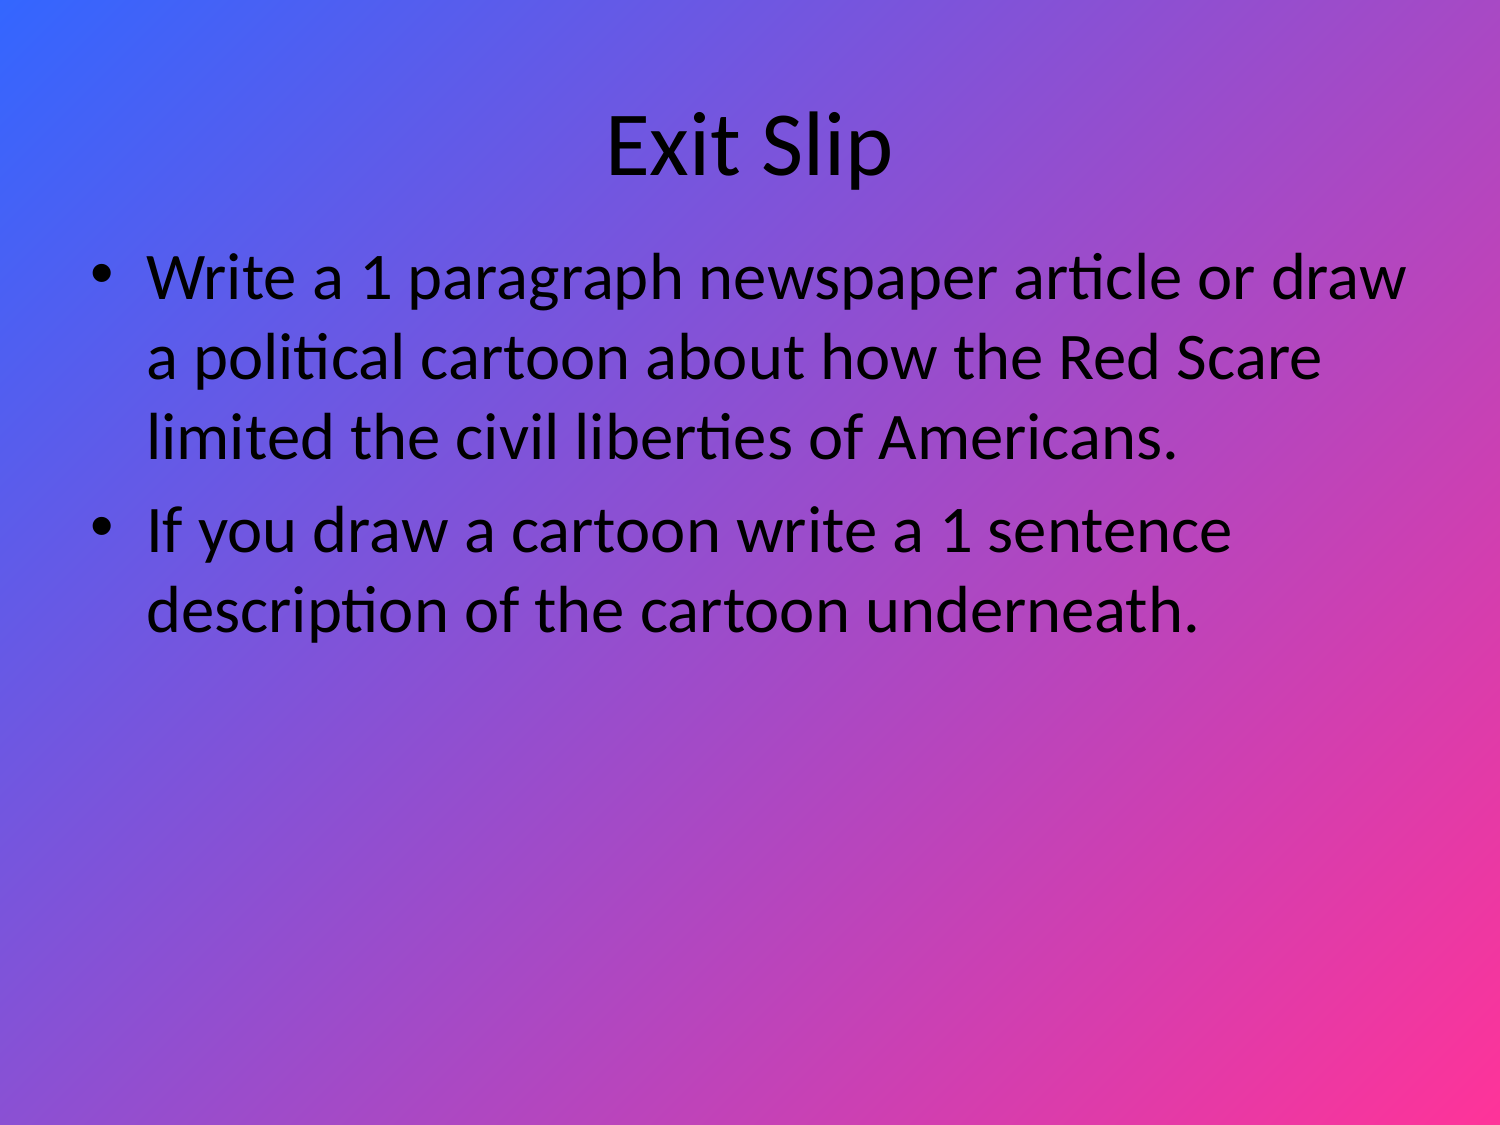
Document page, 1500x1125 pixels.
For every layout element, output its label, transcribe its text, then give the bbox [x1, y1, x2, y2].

list Write a 1 paragraph newspaper article or draw a political cartoon about how the Red Scare limited the civil liberties of Americans. If you draw a cartoon write a 1 sentence description of the cartoon underneath. [75, 224, 1425, 1005]
title Exit Slip [75, 45, 1425, 224]
